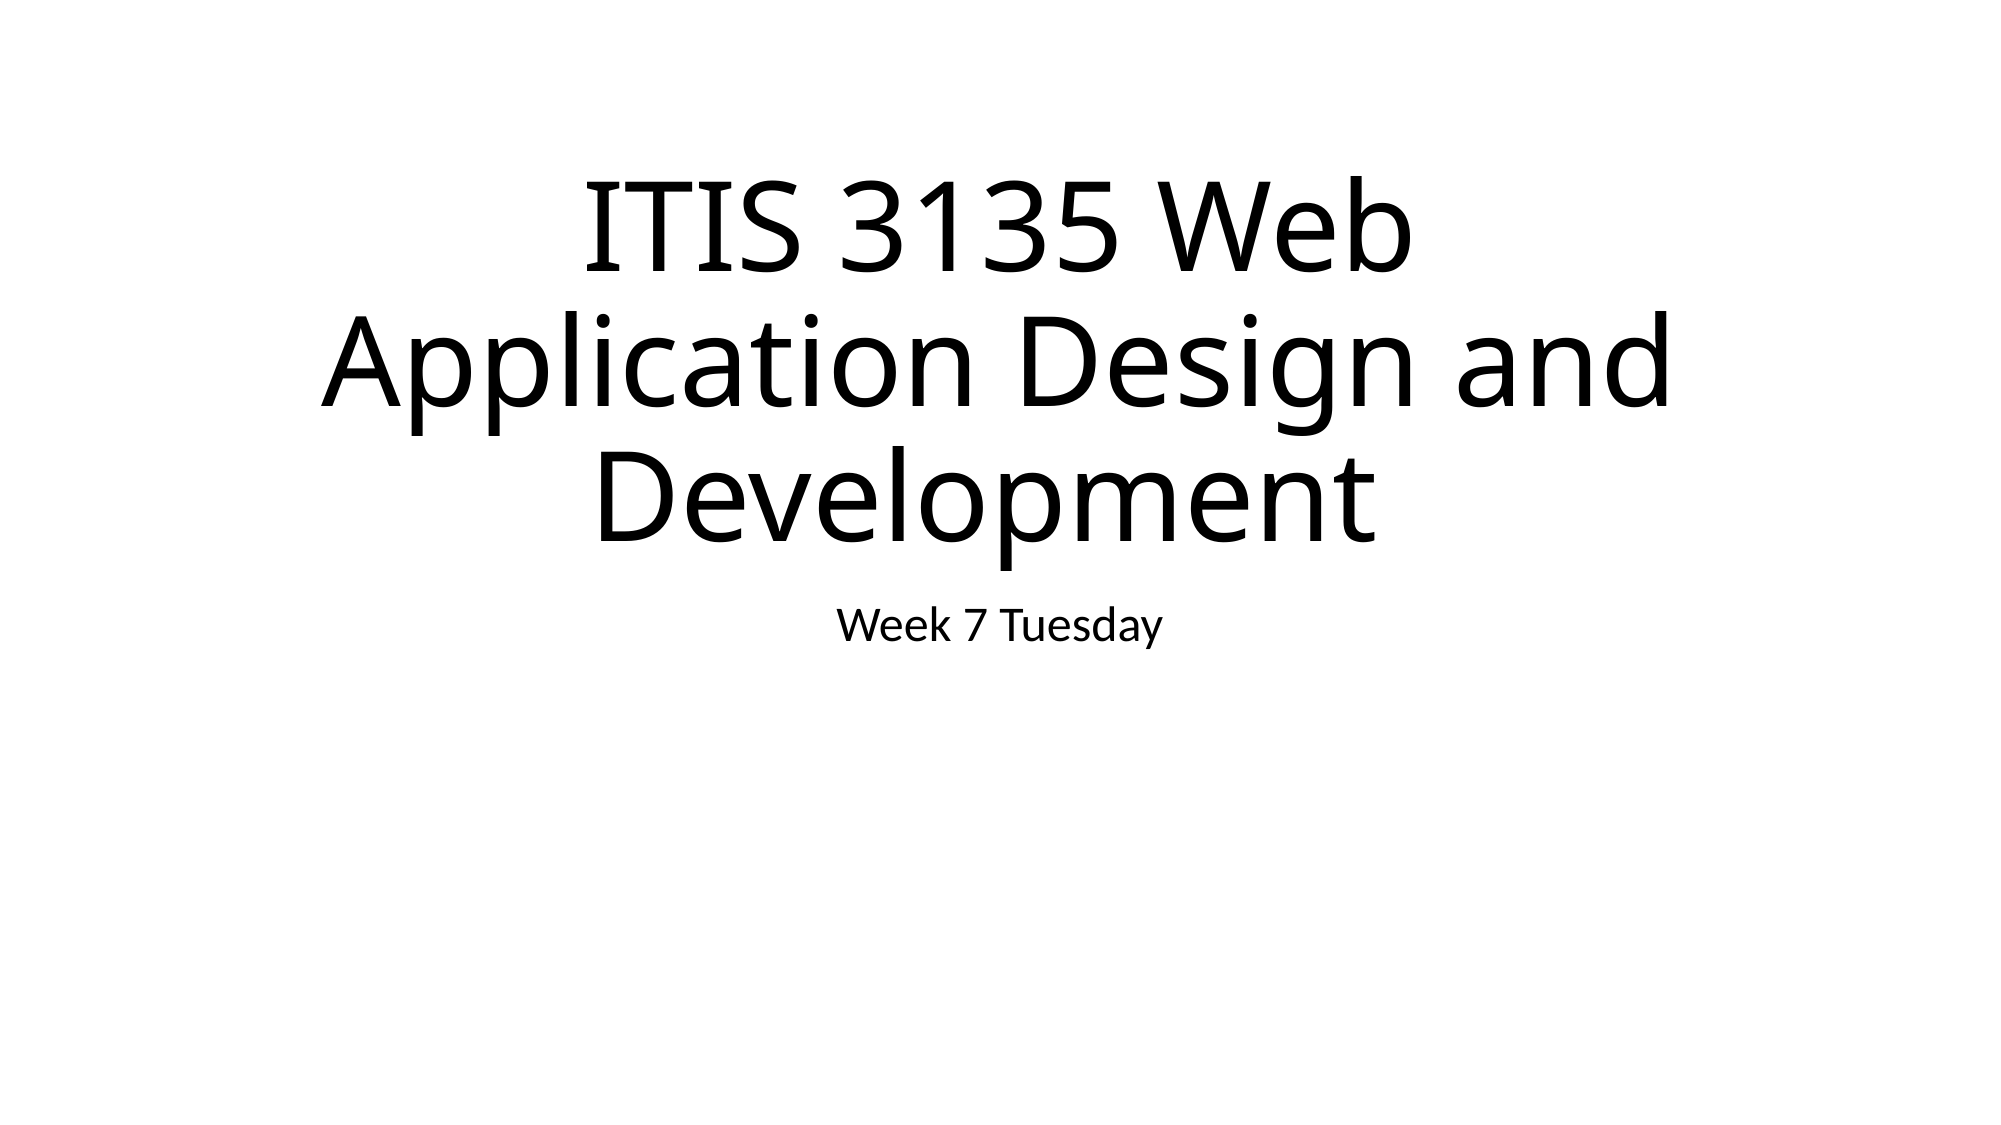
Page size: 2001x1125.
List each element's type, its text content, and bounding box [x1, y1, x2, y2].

title ITIS 3135 Web Application Design and Development [249, 184, 1750, 576]
subtitle Week 7 Tuesday [249, 590, 1750, 863]
